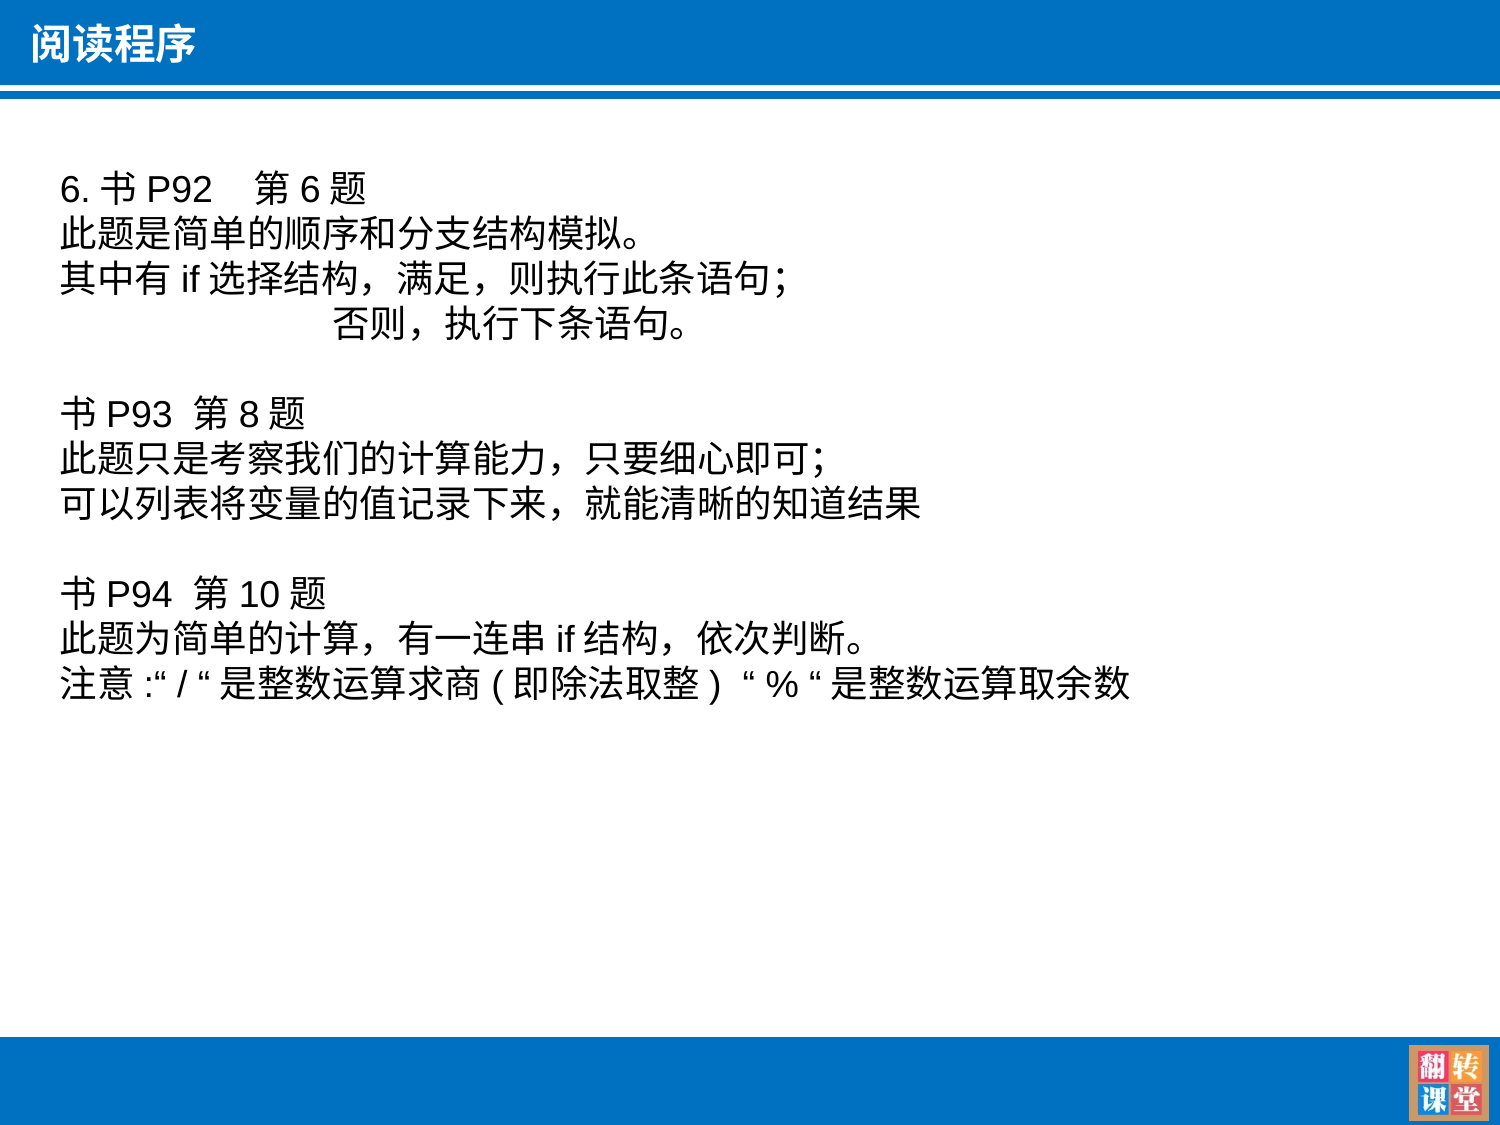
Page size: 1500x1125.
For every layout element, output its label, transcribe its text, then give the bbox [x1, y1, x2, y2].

picture [1409, 1045, 1489, 1121]
text_box 阅读程序 [15, 10, 776, 76]
text_box [0, 1036, 1500, 1125]
text_box [0, 91, 1500, 99]
text_box [0, 0, 1500, 86]
text_box 6.书P92 第6题 此题是简单的顺序和分支结构模拟。 其中有if选择结构，满足，则执行此条语句； 否则，执行下条语句。 书P93 第8题 此题只是考察我们的计算能力，只要细心即可； 可以列表将变量的值记录下来，就能清晰的知道结果 书P94 第10题 此题为简单的计算，有一连串if结构，依次判断。 注意:“ / “是整数运算求商(即除法取整) “ % “是整数运算取余数 [45, 157, 1384, 713]
